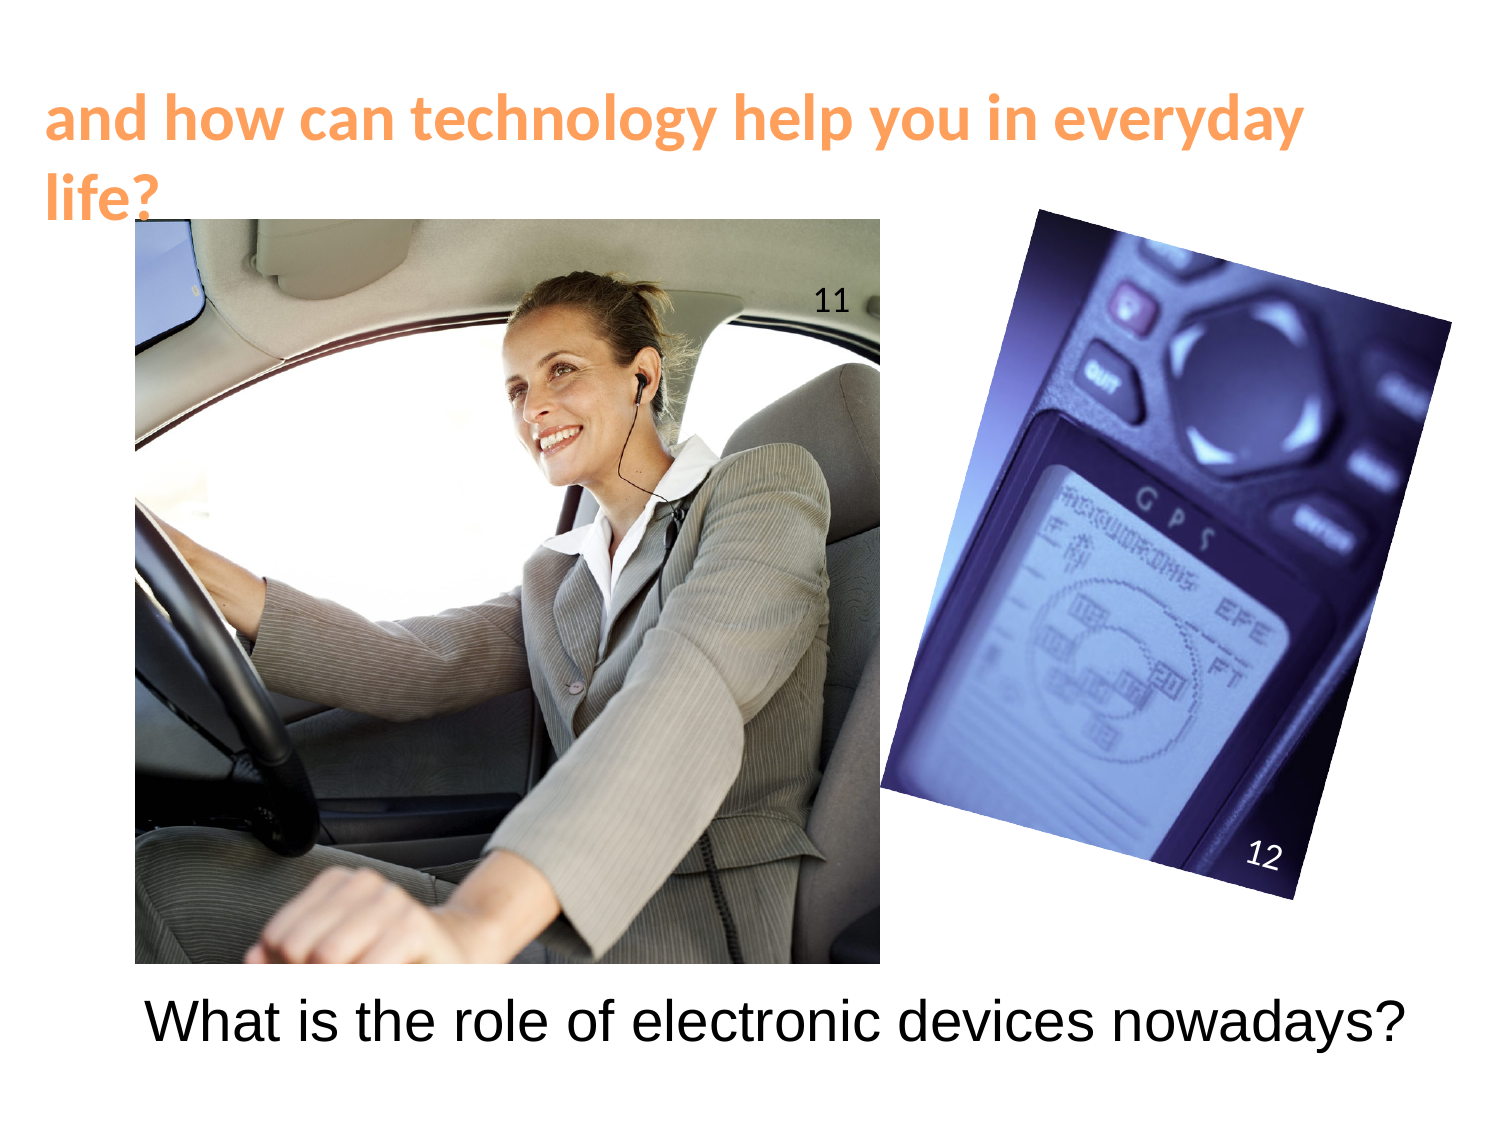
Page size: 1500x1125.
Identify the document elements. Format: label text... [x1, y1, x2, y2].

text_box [135, 219, 881, 965]
text_box and how can technology help you in everyday life? [29, 66, 1453, 242]
text_box What is the role of electronic devices nowadays? [130, 975, 1424, 1061]
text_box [951, 253, 1380, 855]
picture [1380, 303, 1452, 581]
picture [1132, 855, 1305, 900]
picture [1028, 242, 1195, 253]
picture [881, 532, 951, 806]
